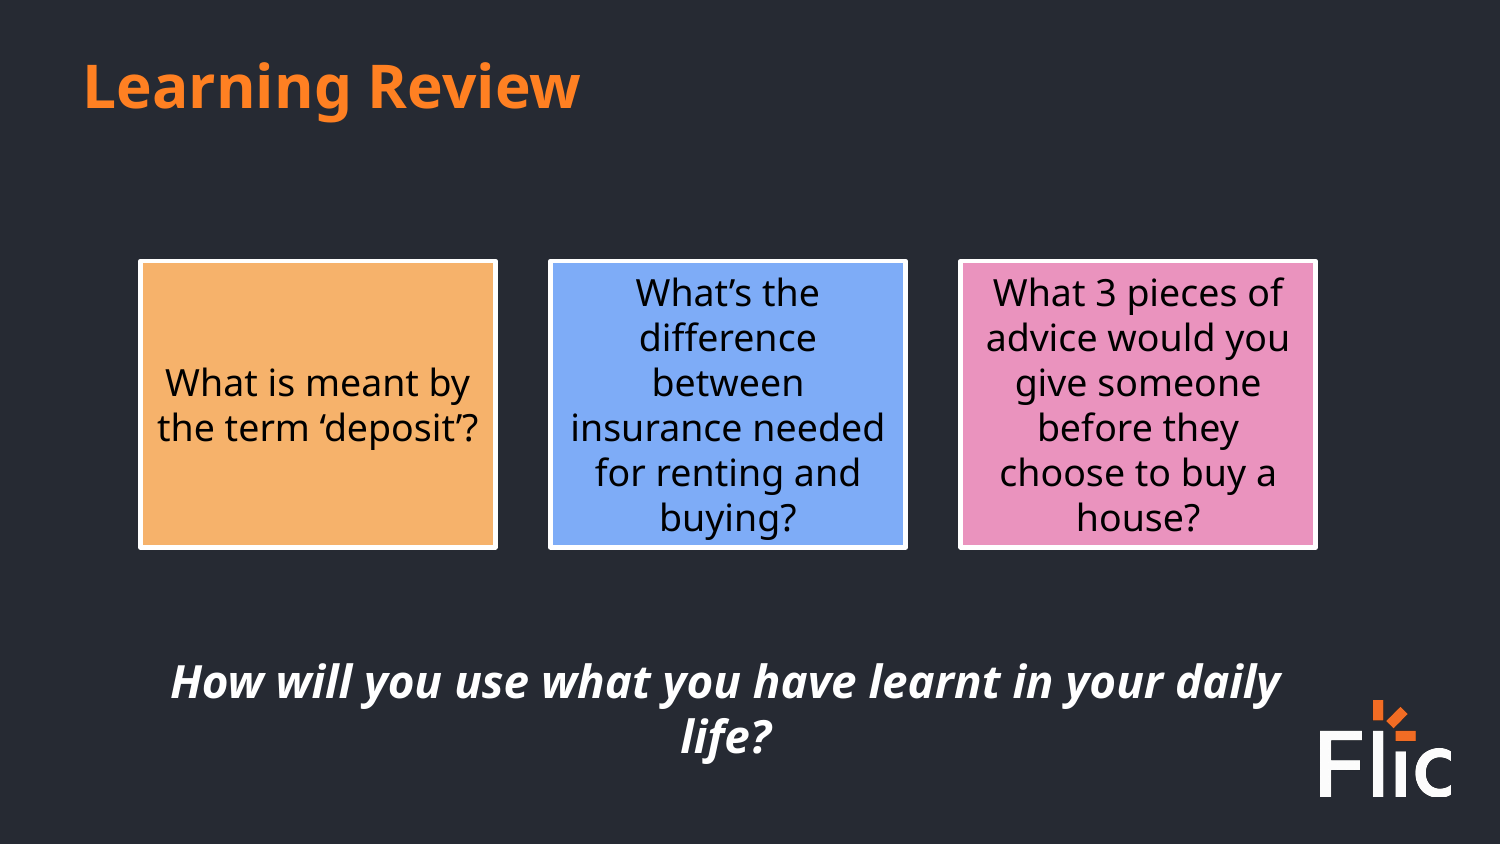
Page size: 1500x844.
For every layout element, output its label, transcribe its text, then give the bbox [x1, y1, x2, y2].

text_box How will you use what you have learnt in your daily life? [134, 638, 1317, 778]
picture [1320, 700, 1451, 797]
text_box Learning Review [67, 42, 1025, 127]
text_box What 3 pieces of advice would you give someone before they choose to buy a house? [960, 261, 1316, 548]
text_box What is meant by the term ‘deposit’? [140, 261, 496, 548]
text_box What’s the difference between insurance needed for renting and buying? [550, 261, 906, 548]
